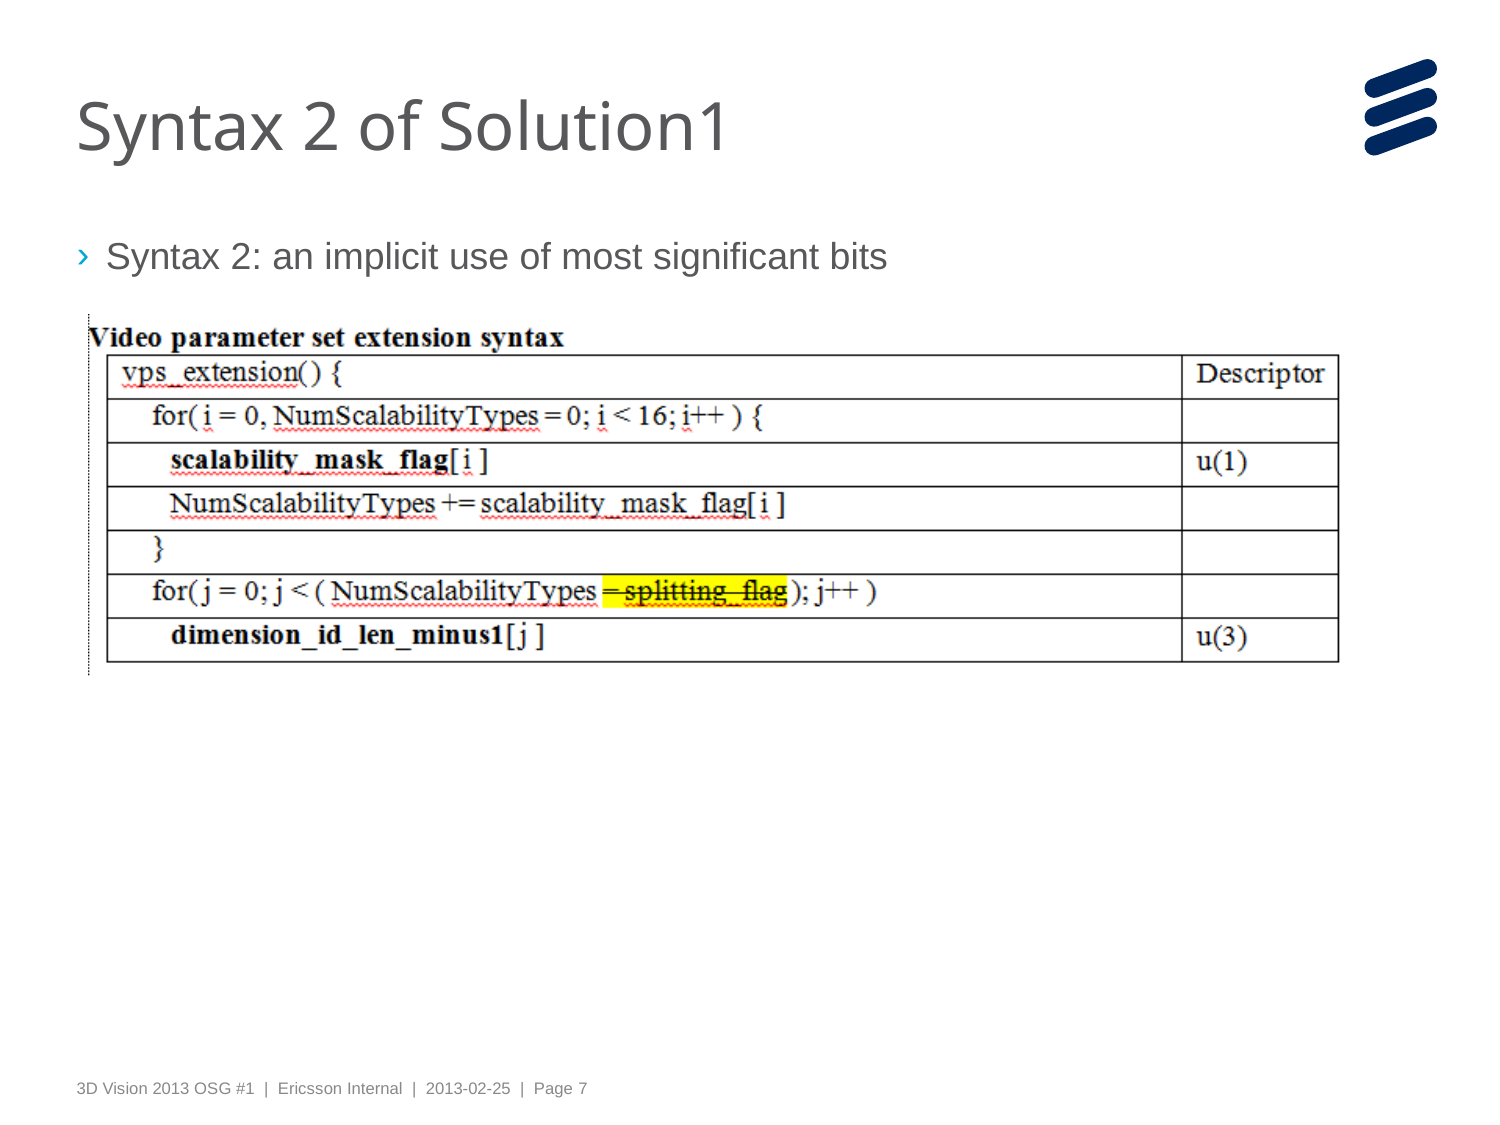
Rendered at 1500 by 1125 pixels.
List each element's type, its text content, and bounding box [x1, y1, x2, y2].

picture [88, 314, 1352, 678]
title Syntax 2 of Solution1 [64, 91, 1295, 173]
list Syntax 2: an implicit use of most significant bits [64, 231, 1093, 327]
